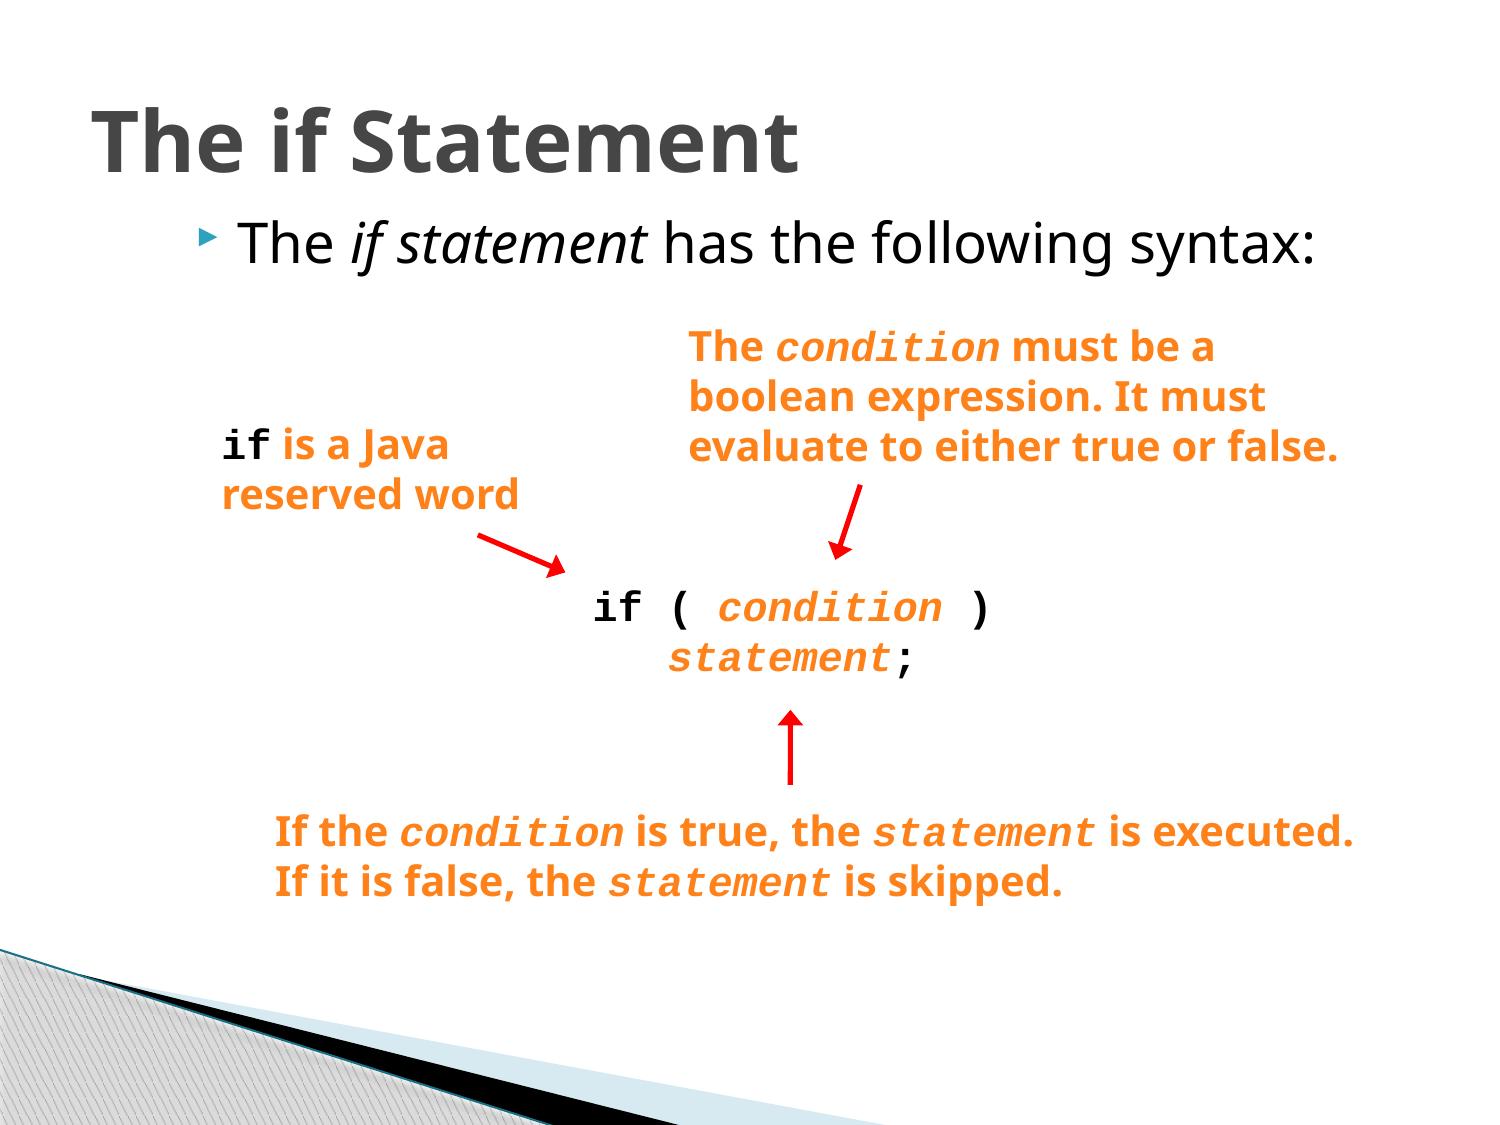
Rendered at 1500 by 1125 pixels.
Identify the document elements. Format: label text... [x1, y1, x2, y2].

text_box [673, 312, 1363, 561]
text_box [211, 409, 566, 573]
title The if Statement [75, 45, 1425, 233]
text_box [266, 709, 1363, 913]
list The if statement has the following syntax: [162, 200, 1463, 331]
text_box if ( condition ) statement; [577, 572, 1008, 688]
